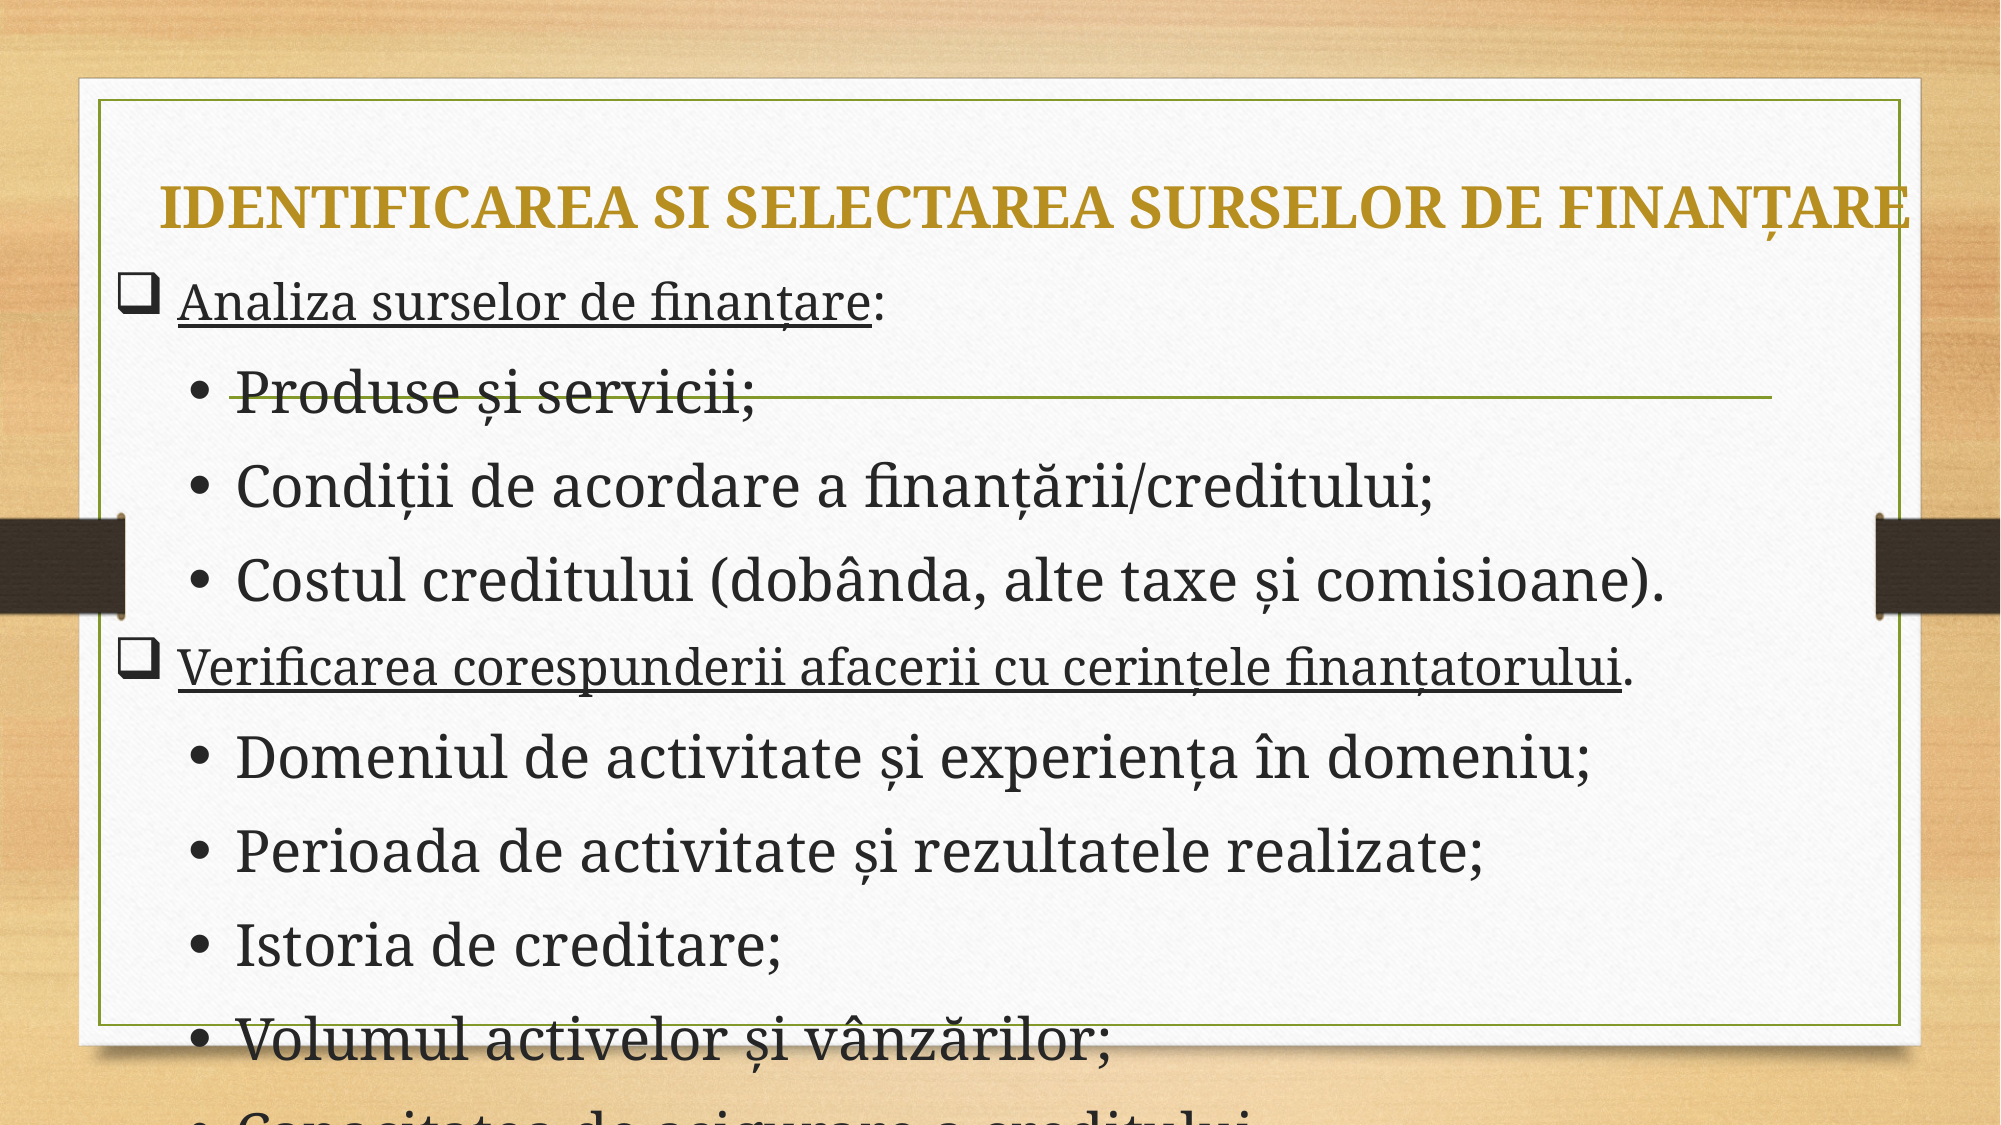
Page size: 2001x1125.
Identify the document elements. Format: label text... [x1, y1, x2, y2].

list Analiza surselor de finanțare: Produse și servicii; Condiții de acordare a finanțării/creditului; Costul creditului (dobânda, alte taxe și comisioane). Verificarea corespunderii afacerii cu cerințele finanțatorului. Domeniul de activitate și experiența în domeniu; Perioada de activitate și rezultatele realizate; Istoria de creditare; Volumul activelor și vânzărilor; Capacitatea de asigurare a creditului. [98, 263, 1897, 1067]
title IDENTIFICAREA SI SELECTAREA SURSELOR DE FINANȚARE [135, 155, 1936, 254]
picture [0, 0, 2001, 1125]
